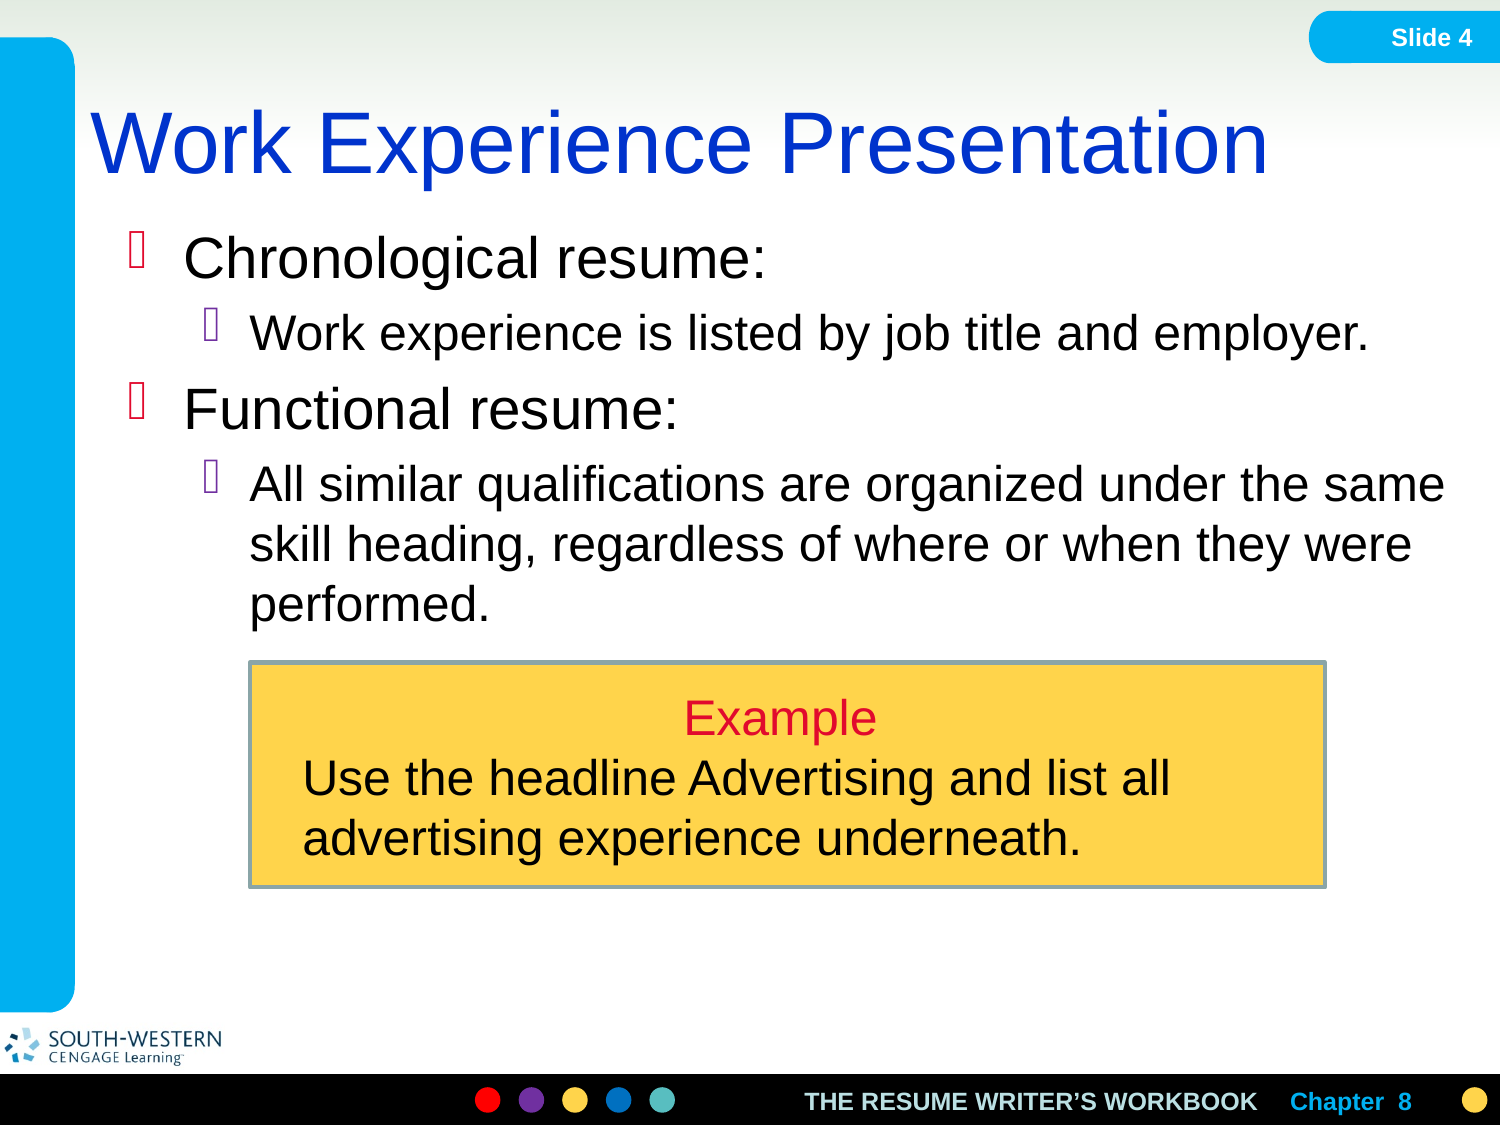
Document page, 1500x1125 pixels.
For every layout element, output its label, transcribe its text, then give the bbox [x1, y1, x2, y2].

title Work Experience Presentation [74, 44, 1426, 233]
slide_number Slide 4 [1312, 13, 1488, 93]
footer Chapter 8 [1274, 1075, 1476, 1125]
text_box Example Use the headline Advertising and list all advertising experience underneath. [248, 660, 1327, 889]
list Chronological resume: Work experience is listed by job title and employer. Functional resume: All similar qualifications are organized under the same skill heading, regardless of where or when they were performed. [112, 212, 1463, 956]
picture [0, 1022, 225, 1073]
